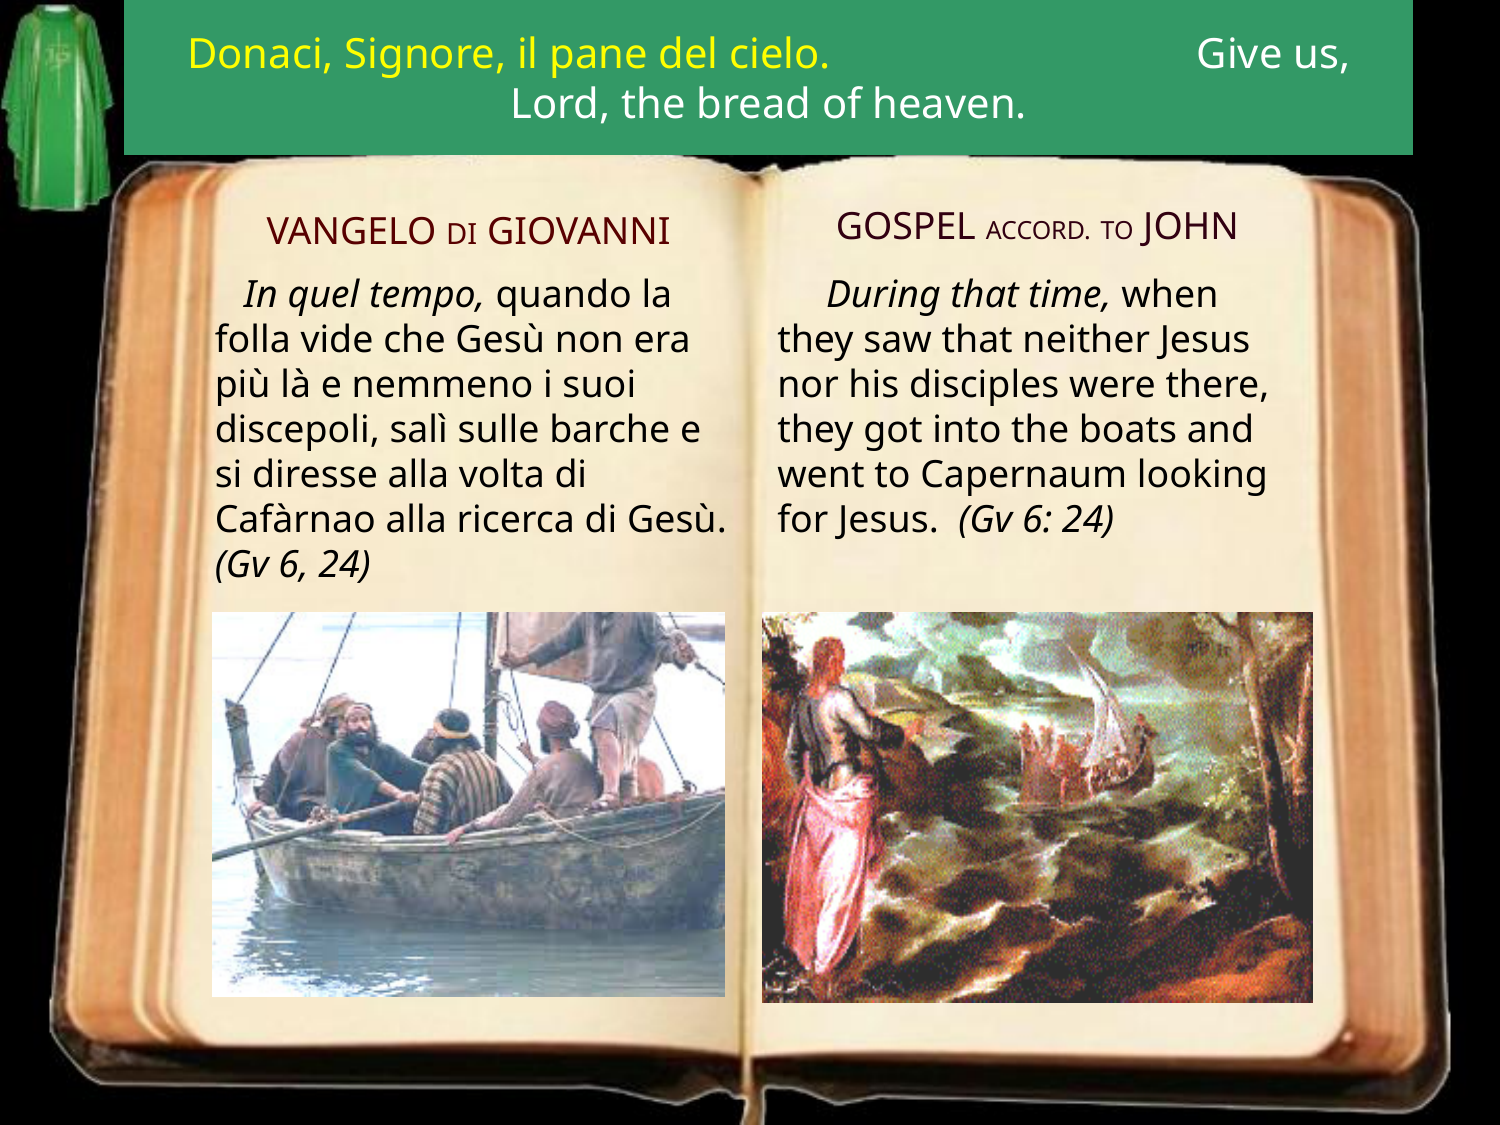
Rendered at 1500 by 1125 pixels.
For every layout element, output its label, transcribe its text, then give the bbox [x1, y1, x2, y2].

text_box Donaci, Signore, il pane del cielo. Give us, Lord, the bread of heaven. [124, 0, 1413, 155]
picture [0, 0, 1500, 1125]
title GOSPEL ACCORD. TO JOHN [738, 200, 1363, 250]
text_box During that time, when they saw that neither Jesus nor his disciples were there, they got into the boats and went to Capernaum looking for Jesus. (Gv 6: 24) [762, 262, 1313, 548]
text_box In quel tempo, quando la folla vide che Gesù non era più là e nemmeno i suoi discepoli, salì sulle barche e si diresse alla volta di Cafàrnao alla ricerca di Gesù. (Gv 6, 24) [200, 262, 750, 593]
text_box VANGELO DI GIOVANNI [199, 199, 738, 260]
